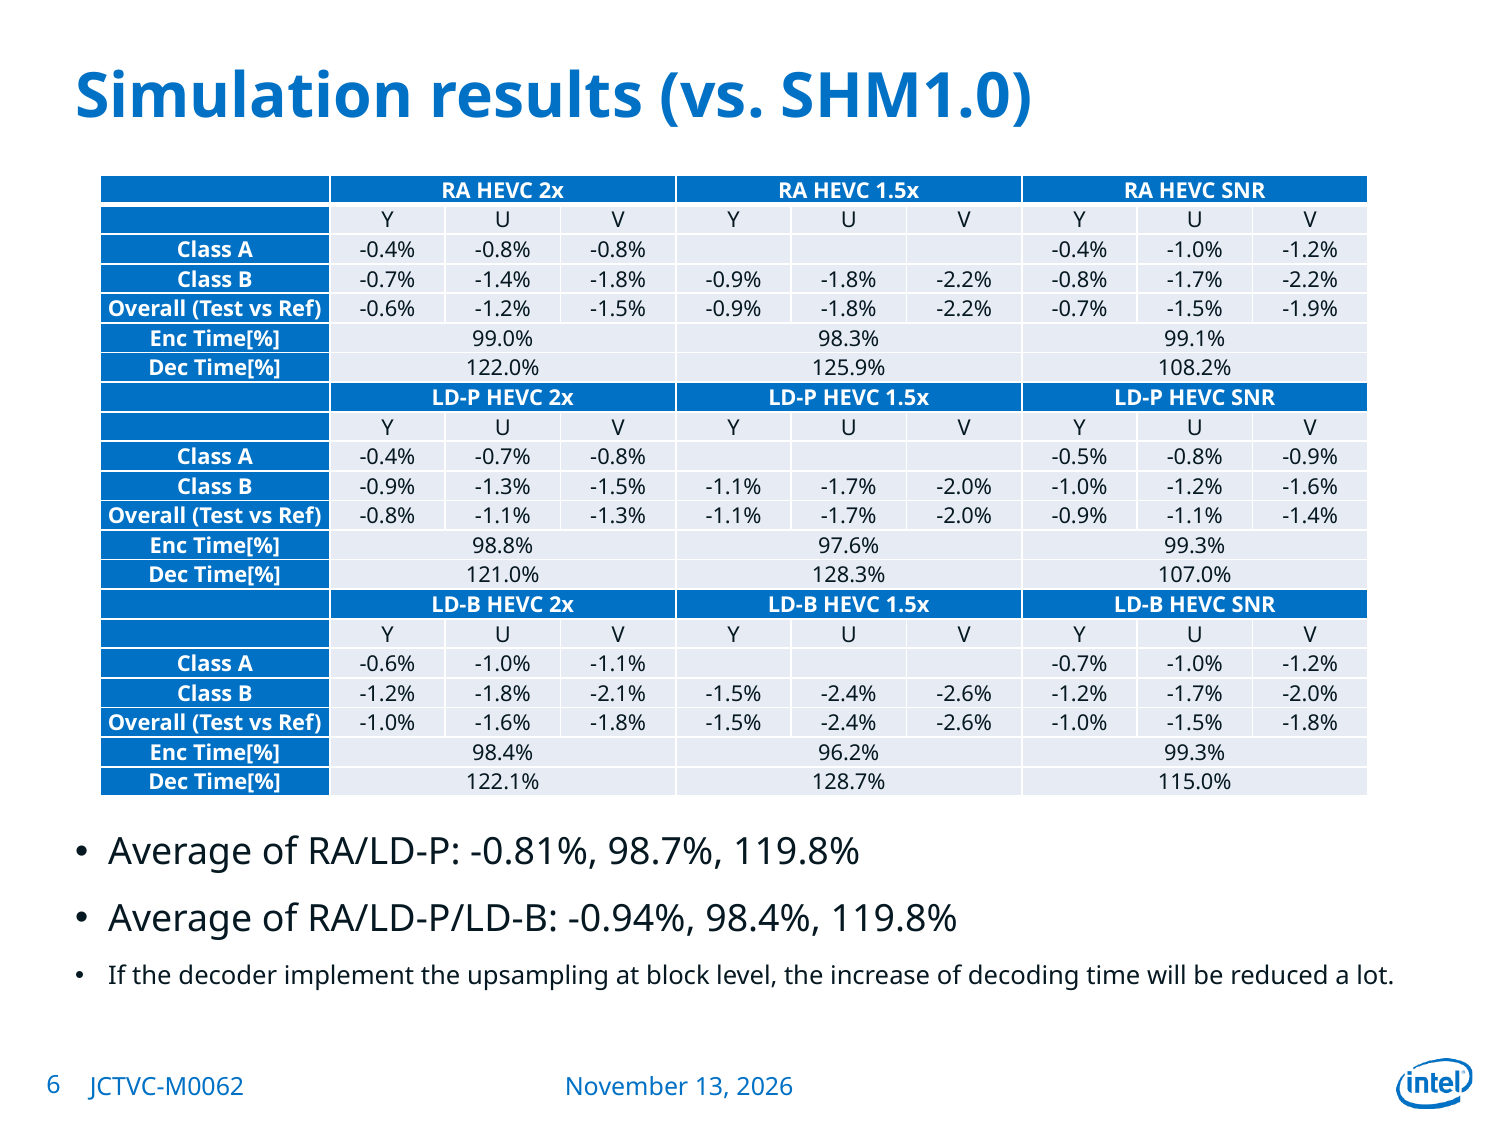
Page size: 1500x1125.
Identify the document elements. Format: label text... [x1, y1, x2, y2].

table_cell -1.0% [446, 649, 560, 677]
table_cell -1.0% [1023, 708, 1136, 736]
table_cell Y [1023, 207, 1136, 233]
table_cell [907, 442, 1021, 470]
table_cell -1.8% [792, 294, 906, 322]
table_cell -0.8% [561, 442, 675, 470]
table_cell U [446, 413, 560, 440]
table_cell -1.5% [561, 472, 675, 500]
table_cell -1.4% [446, 265, 560, 292]
table_cell -0.6% [331, 294, 444, 322]
table_cell U [1138, 207, 1252, 233]
table_cell 128.7% [677, 768, 1021, 795]
table_cell -1.5% [677, 708, 790, 736]
table_cell V [561, 207, 675, 233]
table_cell V [1253, 413, 1367, 440]
table_cell -1.2% [1138, 472, 1252, 500]
picture [1396, 1058, 1473, 1109]
table_cell -0.9% [1023, 501, 1136, 529]
table_cell -2.2% [907, 265, 1021, 292]
table_cell [792, 235, 906, 263]
table_cell -2.0% [907, 472, 1021, 500]
table_cell Class B [101, 679, 329, 707]
table_cell -2.4% [792, 679, 906, 707]
table_cell [677, 442, 790, 470]
table_cell -2.6% [907, 708, 1021, 736]
table_cell 99.0% [331, 324, 675, 352]
table_cell [907, 235, 1021, 263]
table_cell -1.1% [446, 501, 560, 529]
table_cell 122.0% [331, 353, 675, 381]
table_header [101, 176, 329, 202]
table_cell -1.8% [446, 679, 560, 707]
table_cell Class B [101, 472, 329, 500]
table_cell [101, 620, 329, 647]
table_cell -0.8% [331, 501, 444, 529]
table_cell Class A [101, 442, 329, 470]
footer JCTVC-M0062 [75, 1062, 549, 1109]
table_cell Overall (Test vs Ref) [101, 294, 329, 322]
table_cell [677, 649, 790, 677]
table_cell 122.1% [331, 768, 675, 795]
table_cell -1.0% [1138, 235, 1252, 263]
table_cell -1.3% [561, 501, 675, 529]
table_cell -0.4% [1023, 235, 1136, 263]
table_cell 98.3% [677, 324, 1021, 352]
table_cell -1.8% [1253, 708, 1367, 736]
table_cell -1.2% [1253, 235, 1367, 263]
table_header RA HEVC 2x [331, 176, 675, 202]
table_cell 99.3% [1023, 531, 1367, 559]
table_cell [101, 383, 329, 411]
table_cell -1.5% [561, 294, 675, 322]
title Simulation results (vs. SHM1.0) [75, 67, 1425, 175]
table_cell 121.0% [331, 560, 675, 588]
table_cell -2.4% [792, 708, 906, 736]
table_cell Y [331, 413, 444, 440]
table_header RA HEVC SNR [1023, 176, 1367, 202]
table_cell 97.6% [677, 531, 1021, 559]
table_cell -0.8% [446, 235, 560, 263]
list Average of RA/LD-P: -0.81%, 98.7%, 119.8% Average of RA/LD-P/LD-B: -0.94%, 98.4%, 119.8% If the decoder implement the upsampling at block level, the increase of decoding time will be reduced a lot. [75, 825, 1425, 1025]
table_cell 125.9% [677, 353, 1021, 381]
table_cell 96.2% [677, 738, 1021, 766]
table_cell 99.3% [1023, 738, 1367, 766]
table_cell 107.0% [1023, 560, 1367, 588]
table_cell Y [677, 620, 790, 647]
table_cell V [907, 413, 1021, 440]
table_cell -0.9% [677, 265, 790, 292]
table_cell [792, 649, 906, 677]
table_cell Y [677, 413, 790, 440]
table_cell V [561, 620, 675, 647]
table_header RA HEVC 1.5x [677, 176, 1021, 202]
table_cell Overall (Test vs Ref) [101, 708, 329, 736]
table_cell 98.8% [331, 531, 675, 559]
table_cell U [792, 207, 906, 233]
table_cell Dec Time[%] [101, 768, 329, 795]
table_cell U [1138, 413, 1252, 440]
table_cell Class B [101, 265, 329, 292]
table_cell LD-P HEVC 1.5x [677, 383, 1021, 411]
table_cell -1.7% [1138, 679, 1252, 707]
table_cell V [561, 413, 675, 440]
table_cell -1.7% [1138, 265, 1252, 292]
table_cell 115.0% [1023, 768, 1367, 795]
table_cell [101, 207, 329, 233]
table_cell -0.7% [1023, 294, 1136, 322]
table_cell -1.2% [446, 294, 560, 322]
table_cell -1.2% [1023, 679, 1136, 707]
table_cell U [446, 620, 560, 647]
table_cell V [907, 207, 1021, 233]
table_cell -0.9% [1253, 442, 1367, 470]
table_cell [101, 413, 329, 440]
slide_number 6 [0, 1062, 75, 1109]
table_cell 99.1% [1023, 324, 1367, 352]
table_cell -2.0% [907, 501, 1021, 529]
table_cell -2.1% [561, 679, 675, 707]
table_cell -2.6% [907, 679, 1021, 707]
table_cell -1.1% [1138, 501, 1252, 529]
table_cell -0.5% [1023, 442, 1136, 470]
table_cell -1.9% [1253, 294, 1367, 322]
table_cell [101, 590, 329, 618]
table_cell Overall (Test vs Ref) [101, 501, 329, 529]
table_cell V [1253, 207, 1367, 233]
table_cell -0.9% [331, 472, 444, 500]
table_cell -1.0% [1023, 472, 1136, 500]
table_cell -1.5% [677, 679, 790, 707]
table_cell LD-B HEVC SNR [1023, 590, 1367, 618]
table_cell -1.8% [561, 265, 675, 292]
table_cell U [792, 620, 906, 647]
table_cell -1.5% [1138, 294, 1252, 322]
table_cell -1.1% [677, 472, 790, 500]
table_cell -1.3% [446, 472, 560, 500]
table_cell LD-B HEVC 2x [331, 590, 675, 618]
table_cell 98.4% [331, 738, 675, 766]
table_cell -1.0% [1138, 649, 1252, 677]
table_cell -0.8% [1023, 265, 1136, 292]
table_cell Y [331, 620, 444, 647]
table_cell -0.7% [446, 442, 560, 470]
table_cell -1.8% [792, 265, 906, 292]
table_cell Y [1023, 413, 1136, 440]
table_cell -1.7% [792, 501, 906, 529]
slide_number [549, 1062, 844, 1109]
table_cell Enc Time[%] [101, 738, 329, 766]
table_cell -1.5% [1138, 708, 1252, 736]
table_cell -1.6% [1253, 472, 1367, 500]
table_cell Class A [101, 235, 329, 263]
table_cell [907, 649, 1021, 677]
table_cell -0.7% [1023, 649, 1136, 677]
table_cell -0.8% [1138, 442, 1252, 470]
table_cell -0.4% [331, 235, 444, 263]
table_cell V [907, 620, 1021, 647]
table_cell -2.0% [1253, 679, 1367, 707]
table_cell -0.8% [561, 235, 675, 263]
table_cell -0.4% [331, 442, 444, 470]
table_cell Enc Time[%] [101, 324, 329, 352]
table_cell -1.6% [446, 708, 560, 736]
table_cell V [1253, 620, 1367, 647]
table_cell U [792, 413, 906, 440]
table_cell -1.7% [792, 472, 906, 500]
table_cell -0.7% [331, 265, 444, 292]
table_cell -1.4% [1253, 501, 1367, 529]
table_cell -1.0% [331, 708, 444, 736]
table_cell -1.2% [1253, 649, 1367, 677]
table_cell -2.2% [1253, 265, 1367, 292]
table_cell Enc Time[%] [101, 531, 329, 559]
table_cell Dec Time[%] [101, 560, 329, 588]
table_cell [677, 235, 790, 263]
table_cell Dec Time[%] [101, 353, 329, 381]
table_cell 108.2% [1023, 353, 1367, 381]
table_cell LD-B HEVC 1.5x [677, 590, 1021, 618]
table_cell Class A [101, 649, 329, 677]
table_cell LD-P HEVC 2x [331, 383, 675, 411]
table_cell -1.2% [331, 679, 444, 707]
table_cell -0.9% [677, 294, 790, 322]
table_cell -1.1% [677, 501, 790, 529]
table_cell -1.8% [561, 708, 675, 736]
table_cell U [446, 207, 560, 233]
table_cell Y [331, 207, 444, 233]
table_cell Y [677, 207, 790, 233]
table_cell Y [1023, 620, 1136, 647]
table_cell -0.6% [331, 649, 444, 677]
table_cell 128.3% [677, 560, 1021, 588]
table_cell -1.1% [561, 649, 675, 677]
table_cell LD-P HEVC SNR [1023, 383, 1367, 411]
table_cell [792, 442, 906, 470]
table_cell -2.2% [907, 294, 1021, 322]
table_cell U [1138, 620, 1252, 647]
